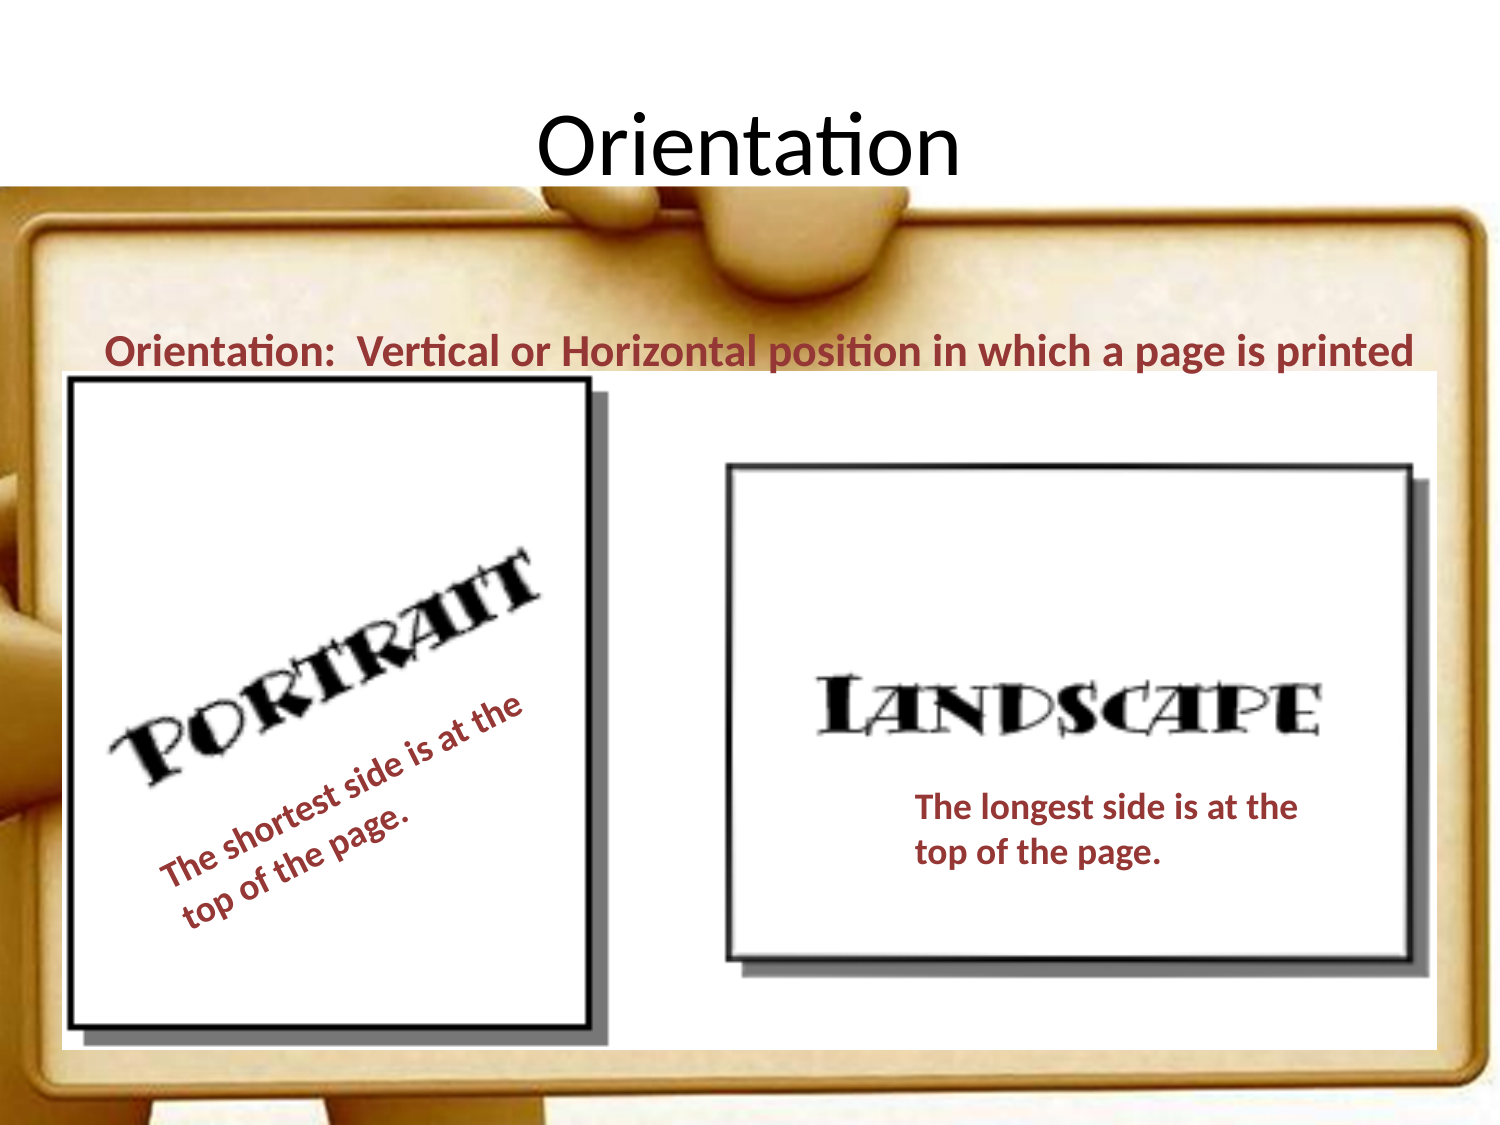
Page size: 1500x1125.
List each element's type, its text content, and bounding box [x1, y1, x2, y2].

title Orientation [75, 45, 1425, 233]
picture [0, 0, 1500, 1125]
text_box Orientation: Vertical or Horizontal position in which a page is printed [89, 313, 1439, 373]
